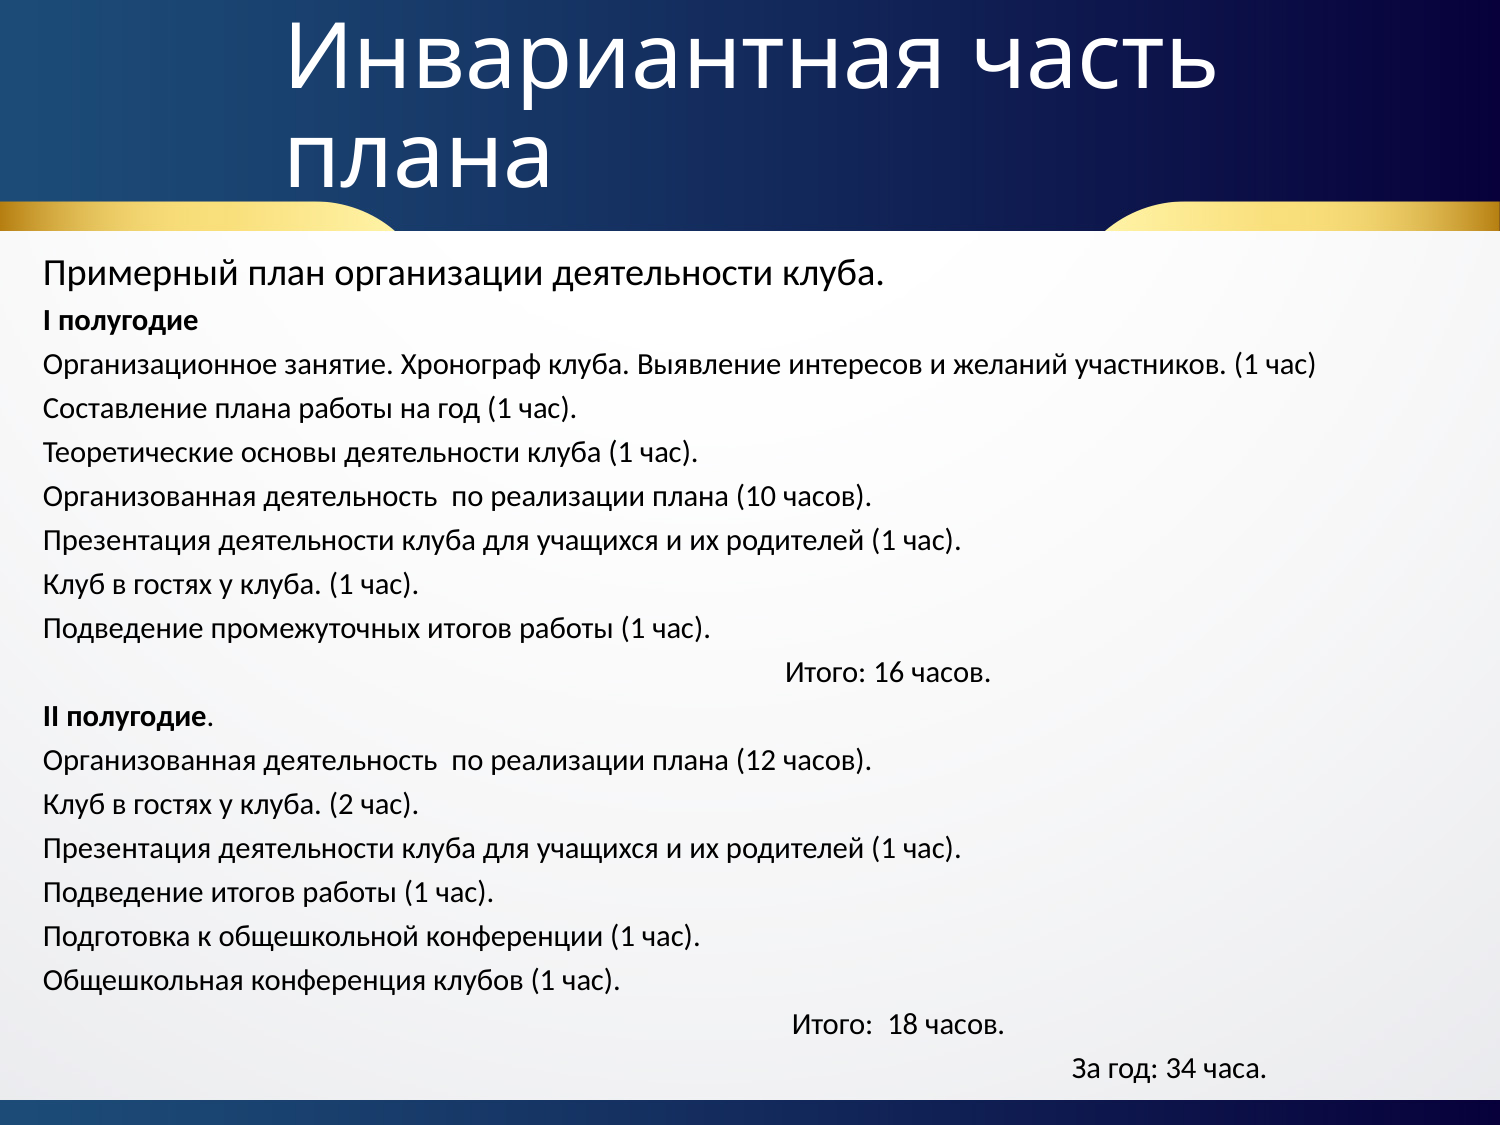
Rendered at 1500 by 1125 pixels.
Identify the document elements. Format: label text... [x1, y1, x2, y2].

title Инвариантная часть плана [268, 0, 1359, 218]
picture [0, 0, 1500, 1125]
list Примерный план организации деятельности клуба. I полугодие Организационное занятие. Хронограф клуба. Выявление интересов и желаний участников. (1 час) Составление плана работы на год (1 час). Теоретические основы деятельности клуба (1 час). Организованная деятельность по реализации плана (10 часов). Презентация деятельности клуба для учащихся и их родителей (1 час). Клуб в гостях у клуба. (1 час). Подведение промежуточных итогов работы (1 час). Итого: 16 часов. II полугодие. Организованная деятельность по реализации плана (12 часов). Клуб в гостях у клуба. (2 час). Презентация деятельности клуба для учащихся и их родителей (1 час). Подведение итогов работы (1 час). Подготовка к общешкольной конференции (1 час). Общешкольная конференция клубов (1 час). Итого: 18 часов. За год: 34 часа. [27, 230, 1450, 1099]
